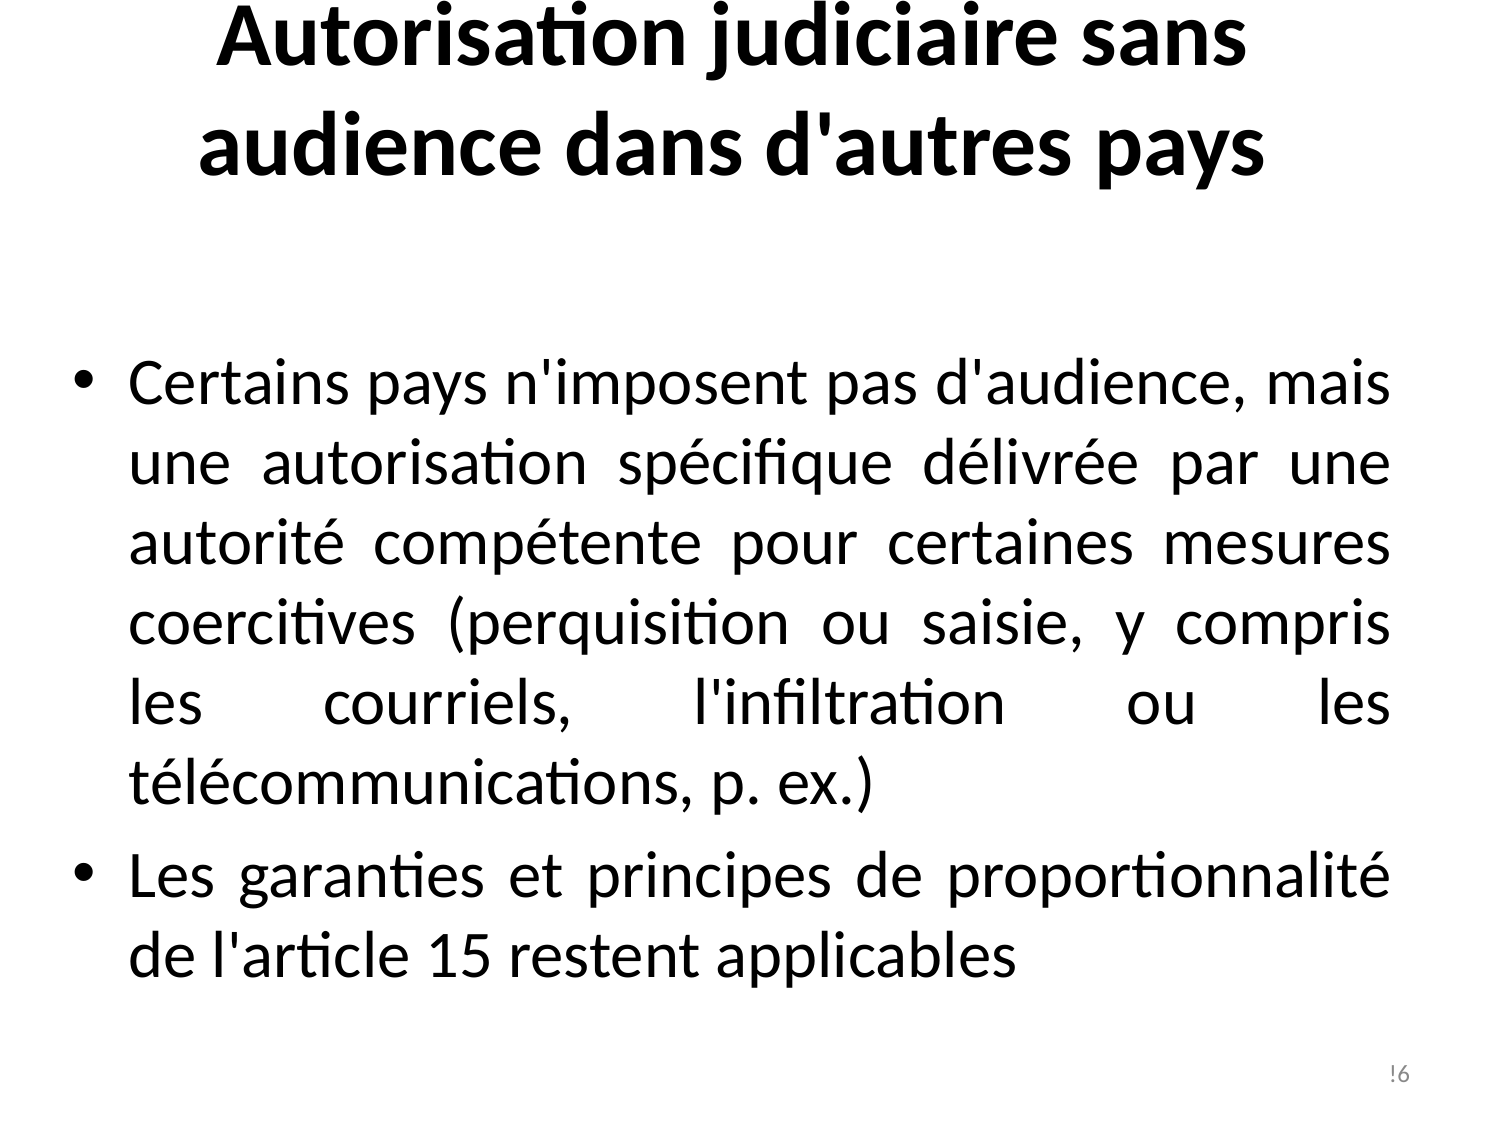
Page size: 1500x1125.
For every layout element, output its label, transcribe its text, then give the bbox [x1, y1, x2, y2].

text_box Certains pays n'imposent pas d'audience, mais une autorisation spécifique délivrée par une autorité compétente pour certaines mesures coercitives (perquisition ou saisie, y compris les courriels, l'infiltration ou les télécommunications, p. ex.) Les garanties et principes de proportionnalité de l'article 15 restent applicables [57, 330, 1408, 1072]
title Autorisation judiciaire sans audience dans d'autres pays [57, 62, 1408, 216]
slide_number !6 [1074, 1042, 1425, 1103]
